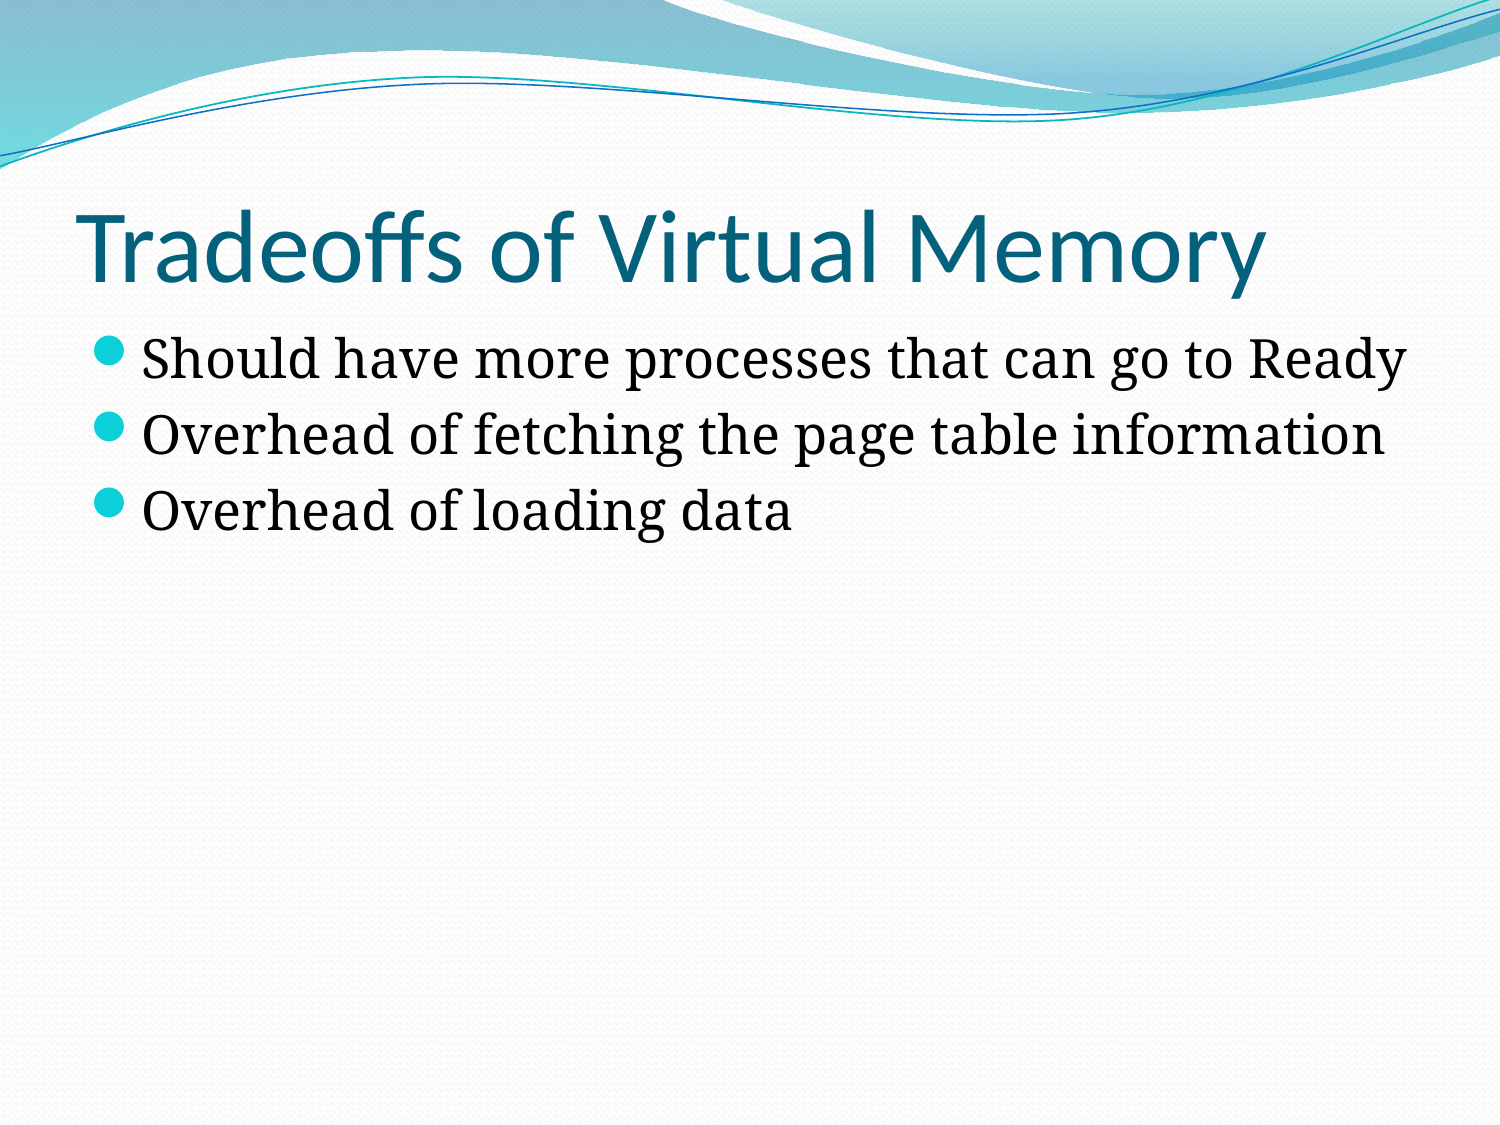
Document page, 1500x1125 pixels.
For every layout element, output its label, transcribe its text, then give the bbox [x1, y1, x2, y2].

list Should have more processes that can go to Ready Overhead of fetching the page table information Overhead of loading data [75, 317, 1425, 1038]
title Tradeoffs of Virtual Memory [75, 115, 1425, 303]
